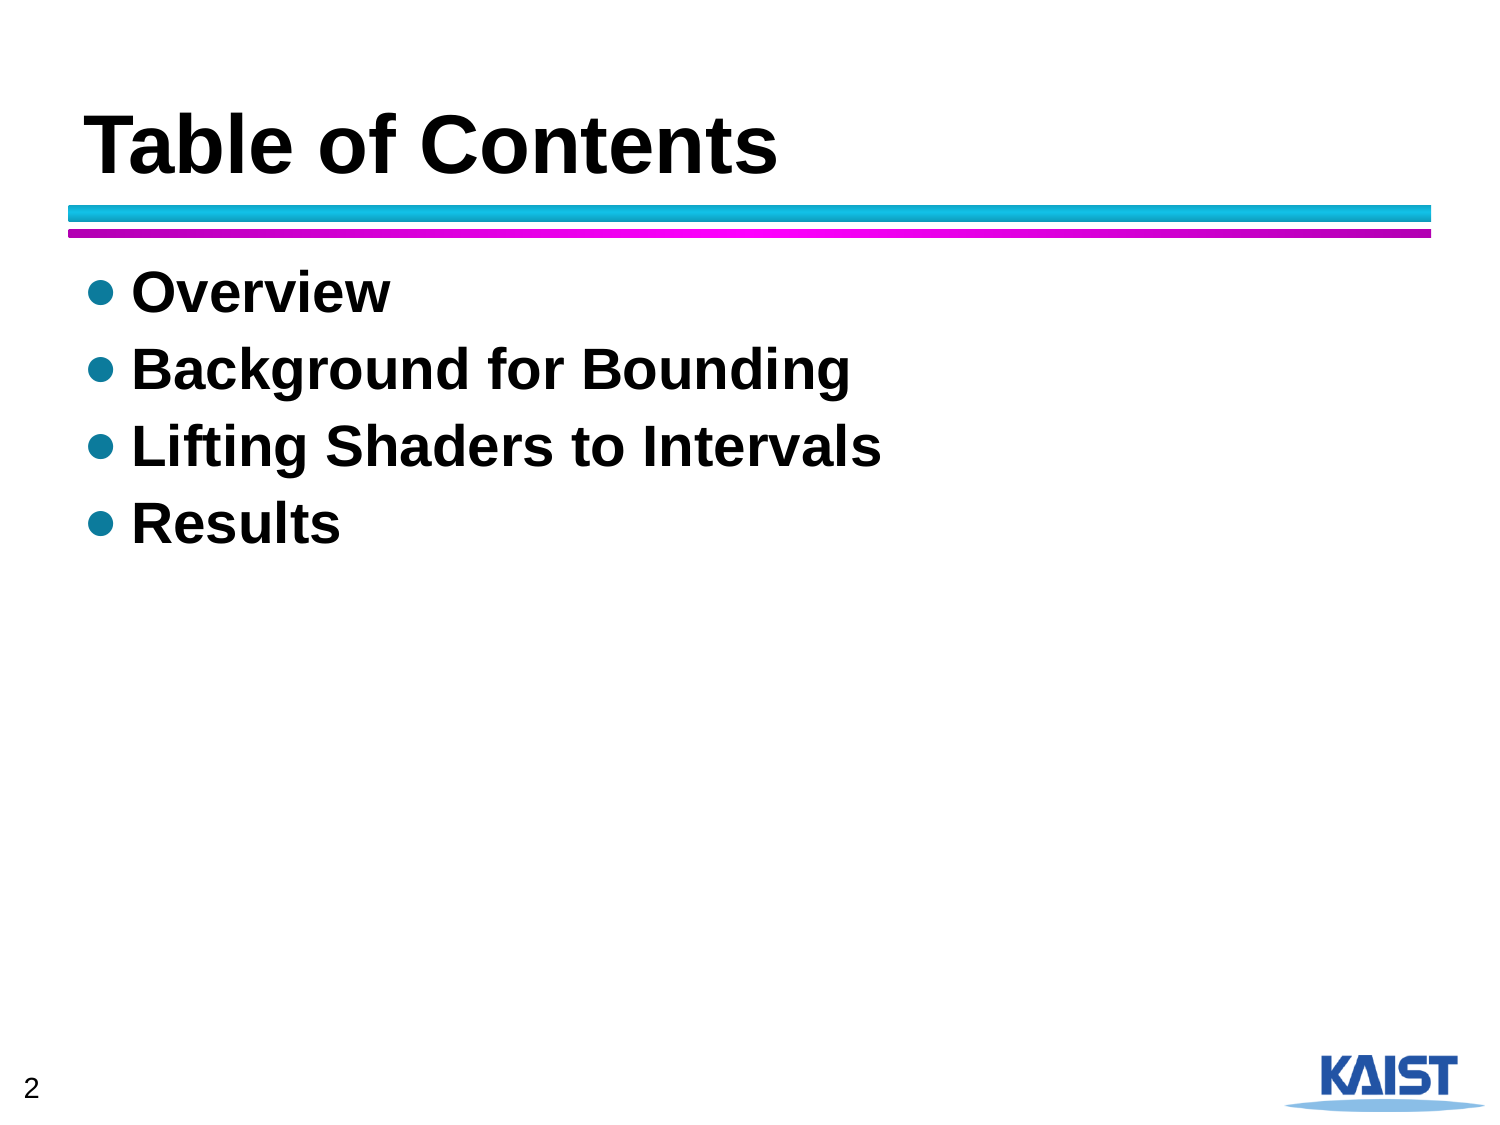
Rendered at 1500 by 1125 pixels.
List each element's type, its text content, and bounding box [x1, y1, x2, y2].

title Table of Contents [68, 48, 1428, 199]
list Overview Background for Bounding Lifting Shaders to Intervals Results [68, 259, 1434, 1093]
picture [1284, 1055, 1485, 1112]
